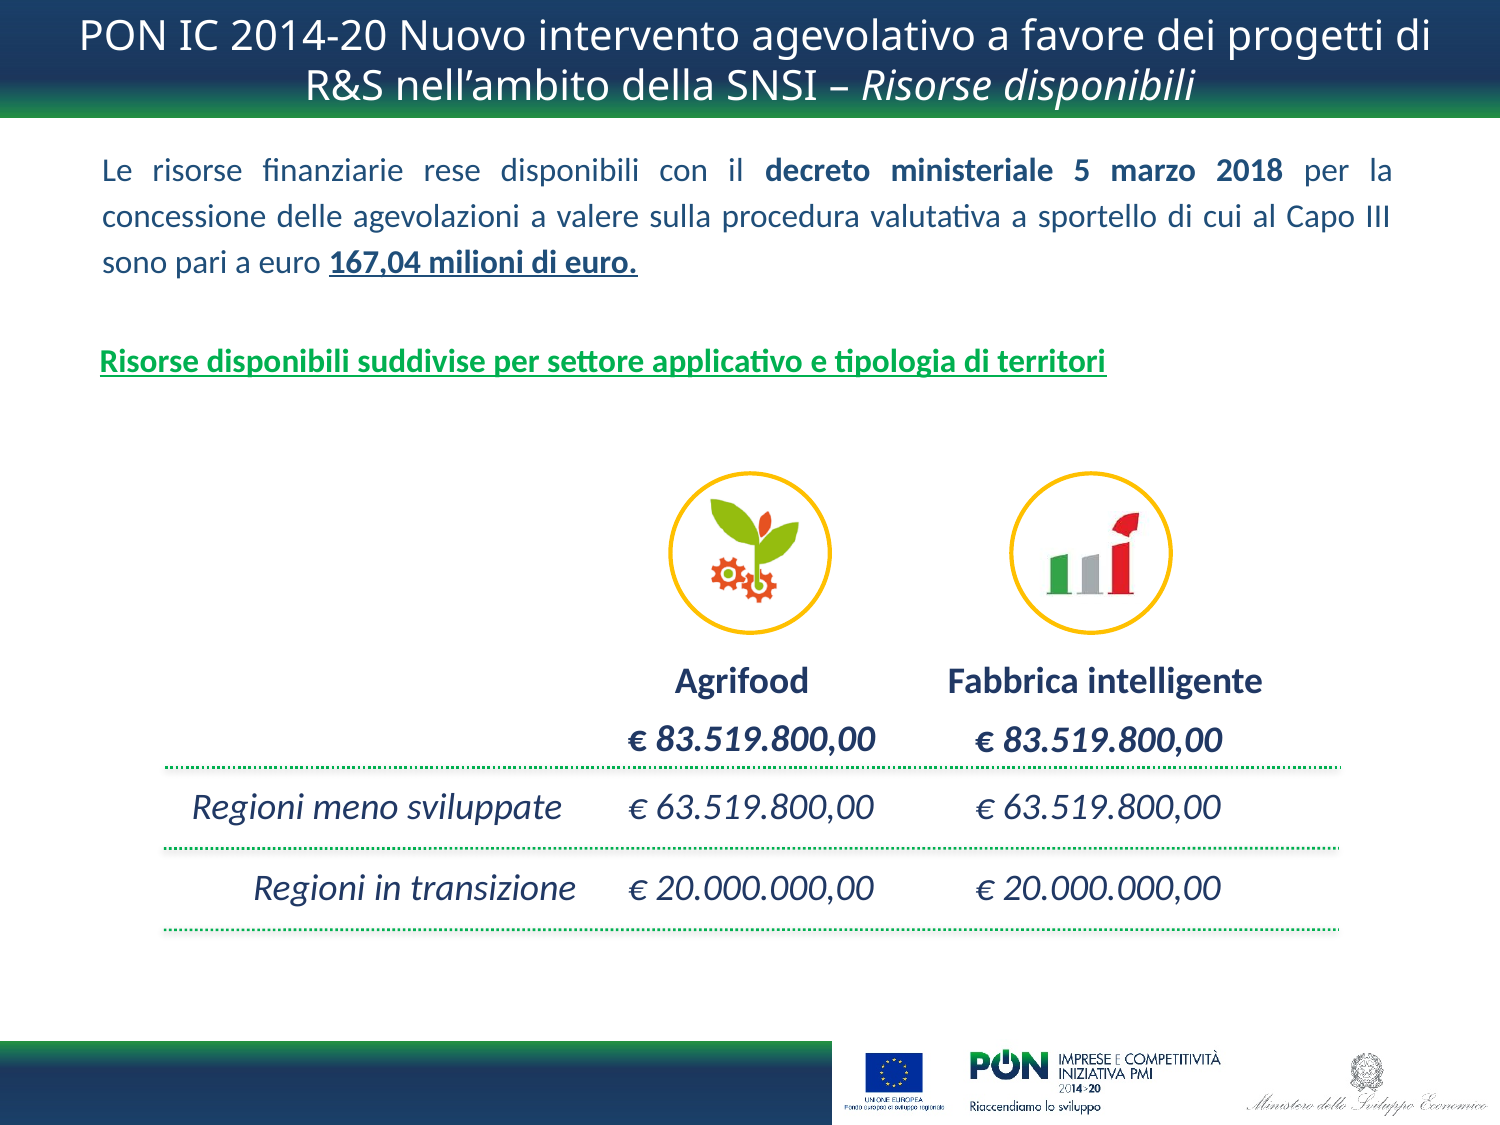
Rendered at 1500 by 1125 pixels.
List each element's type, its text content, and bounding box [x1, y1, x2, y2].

picture [0, 0, 1500, 118]
text_box € 20.000.000,00 [958, 858, 1264, 918]
text_box Regioni meno sviluppate [175, 777, 597, 836]
text_box Risorse disponibili suddivise per settore applicativo e tipologia di territori [83, 324, 1408, 389]
text_box € 63.519.800,00 [611, 777, 917, 836]
text_box € 20.000.000,00 [611, 858, 917, 918]
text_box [1011, 473, 1171, 633]
text_box Le risorse finanziarie rese disponibili con il decreto ministeriale 5 marzo 2018 per la concessione delle agevolazioni a valere sulla procedura valutativa a sportello di cui al Capo III sono pari a euro 167,04 milioni di euro. [85, 133, 1410, 289]
text_box Regioni in transizione [155, 854, 594, 918]
text_box Fabbrica intelligente [884, 647, 1327, 711]
text_box Agrifood [658, 647, 878, 711]
text_box € 63.519.800,00 [958, 777, 1264, 836]
picture [0, 1039, 1500, 1125]
text_box € 83.519.800,00 [611, 705, 958, 764]
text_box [670, 473, 831, 633]
text_box € 83.519.800,00 [958, 706, 1341, 766]
